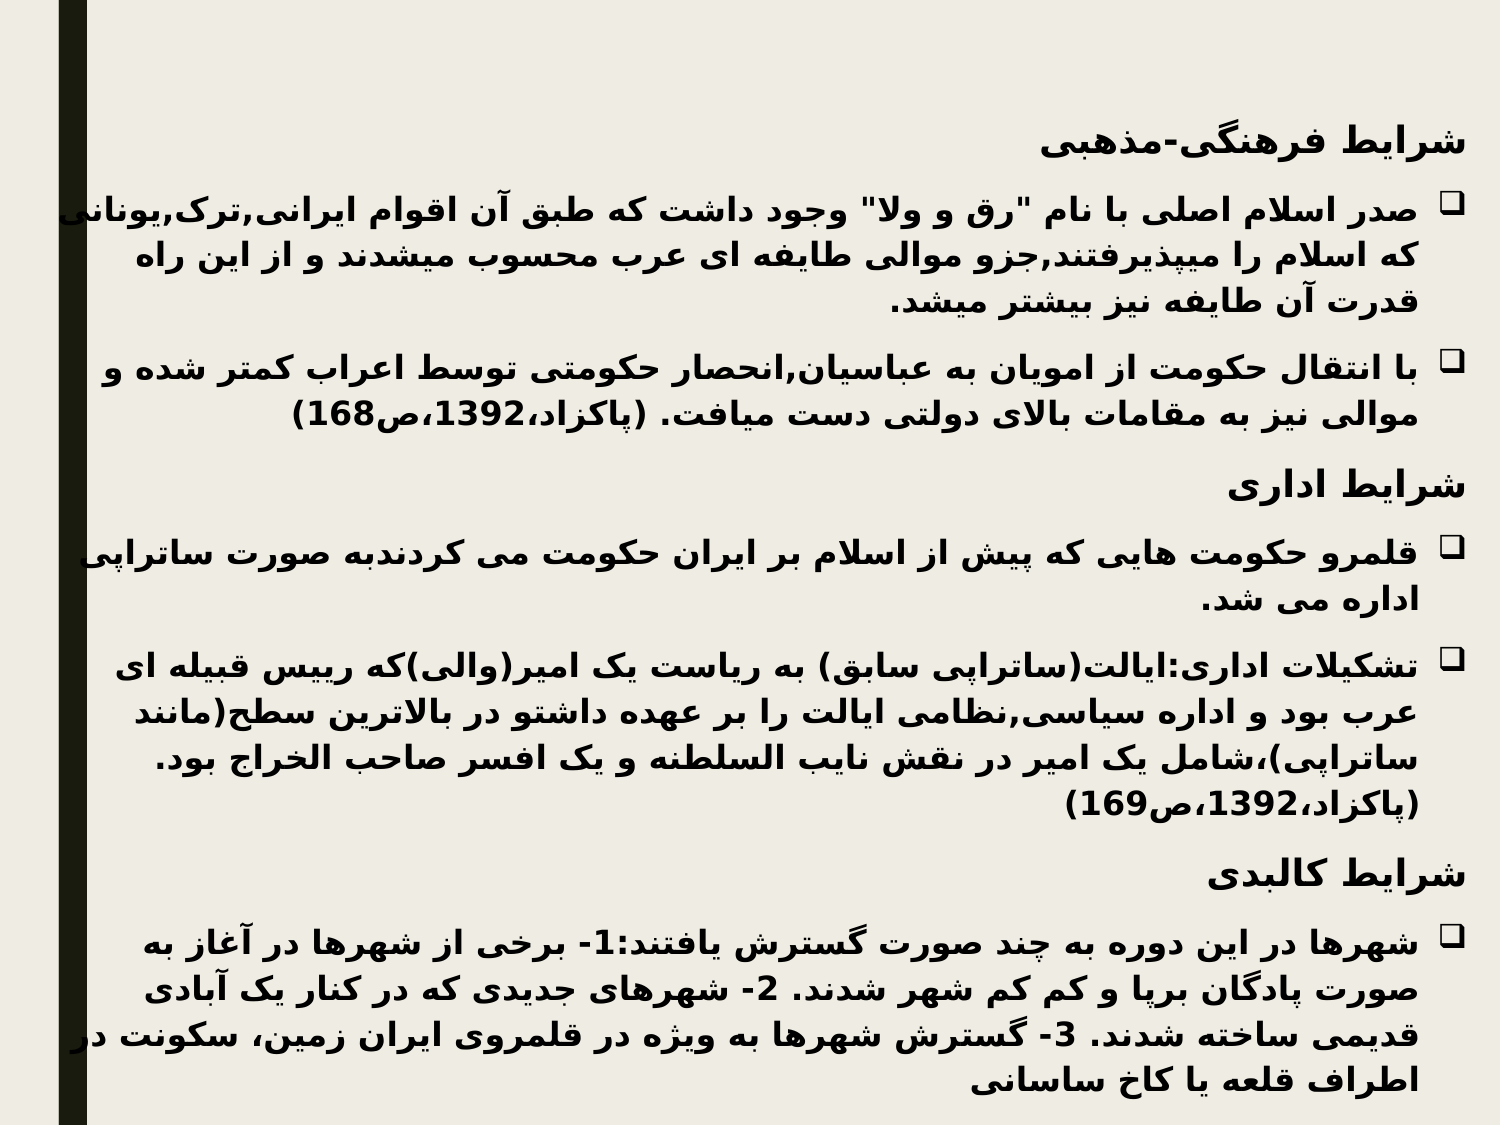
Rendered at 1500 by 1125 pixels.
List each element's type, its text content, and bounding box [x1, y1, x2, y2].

text_box شرایط فرهنگی-مذهبی صدر اسلام اصلی با نام "رق و ولا" وجود داشت که طبق آن اقوام ایرانی,ترک,یونانی که اسلام را میپذیرفتند,جزو موالی طایفه ای عرب محسوب میشدند و از این راه قدرت آن طایفه نیز بیشتر میشد. با انتقال حکومت از امویان به عباسیان,انحصار حکومتی توسط اعراب کمتر شده و موالی نیز به مقامات بالای دولتی دست میافت. (پاکزاد،1392،ص168) شرایط اداری قلمرو حکومت هایی که پیش از اسلام بر ایران حکومت می کردندبه صورت ساتراپی اداره می شد. تشکیلات اداری:ایالت(ساتراپی سابق) به ریاست یک امیر(والی)که رییس قبیله ای عرب بود و اداره سیاسی,نظامی ایالت را بر عهده داشتو در بالاترین سطح(مانند ساتراپی)،شامل یک امیر در نقش نایب السلطنه و یک افسر صاحب الخراج بود. (پاکزاد،1392،ص169) شرایط کالبدی شهرها در این دوره به چند صورت گسترش یافتند:1- برخی از شهرها در آغاز به صورت پادگان برپا و کم کم شهر شدند. 2- شهرهای جدیدی که در کنار یک آبادی قدیمی ساخته شدند. 3- گسترش شهرها به ویژه در قلمروی ایران زمین، سکونت در اطراف قلعه یا کاخ ساسانی گردش خانه ها به سوی قبله: نیاز مسلمانان به تعیین جهت قبله برای ادای نماز باعث شد به تدریج خانه هایی که تا این زمان شمالی- جنوبی ساخته می شد در جهت قبله ساخته شوند. (پاکزاد،1392،ص167) [17, 101, 1483, 1125]
